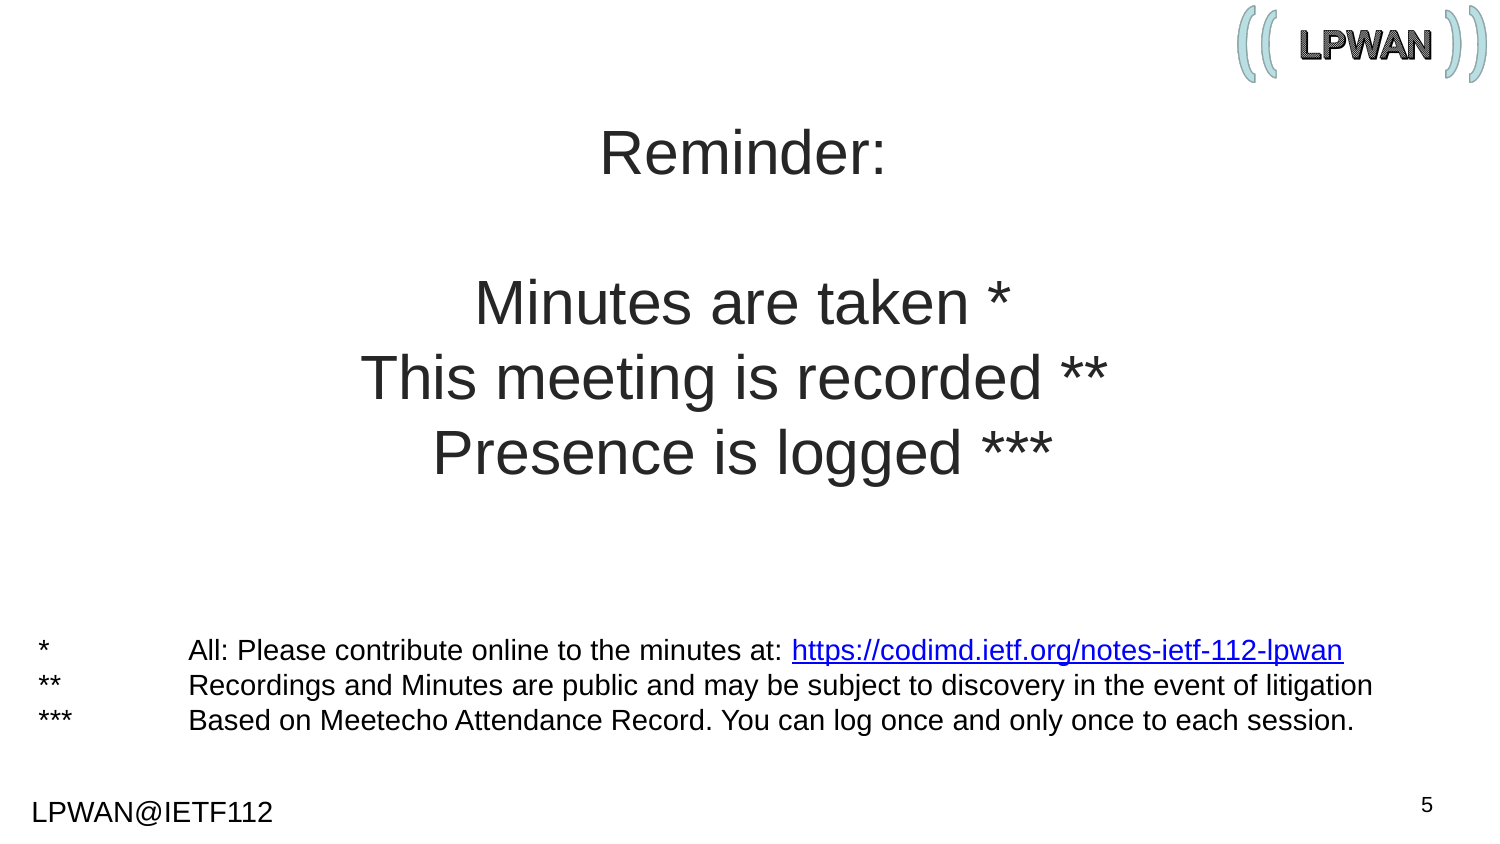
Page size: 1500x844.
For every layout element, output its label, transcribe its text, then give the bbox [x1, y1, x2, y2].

text_box * All: Please contribute online to the minutes at: https://codimd.ietf.org/notes-ietf-112-lpwan ** Recordings and Minutes are public and may be subject to discovery in the event of litigation *** Based on Meetecho Attendance Record. You can log once and only once to each session. [27, 625, 1477, 742]
text_box 5 [1181, 785, 1444, 844]
picture [1237, 5, 1487, 83]
text_box Reminder: Minutes are taken * This meeting is recorded ** Presence is logged *** [223, 65, 1264, 535]
